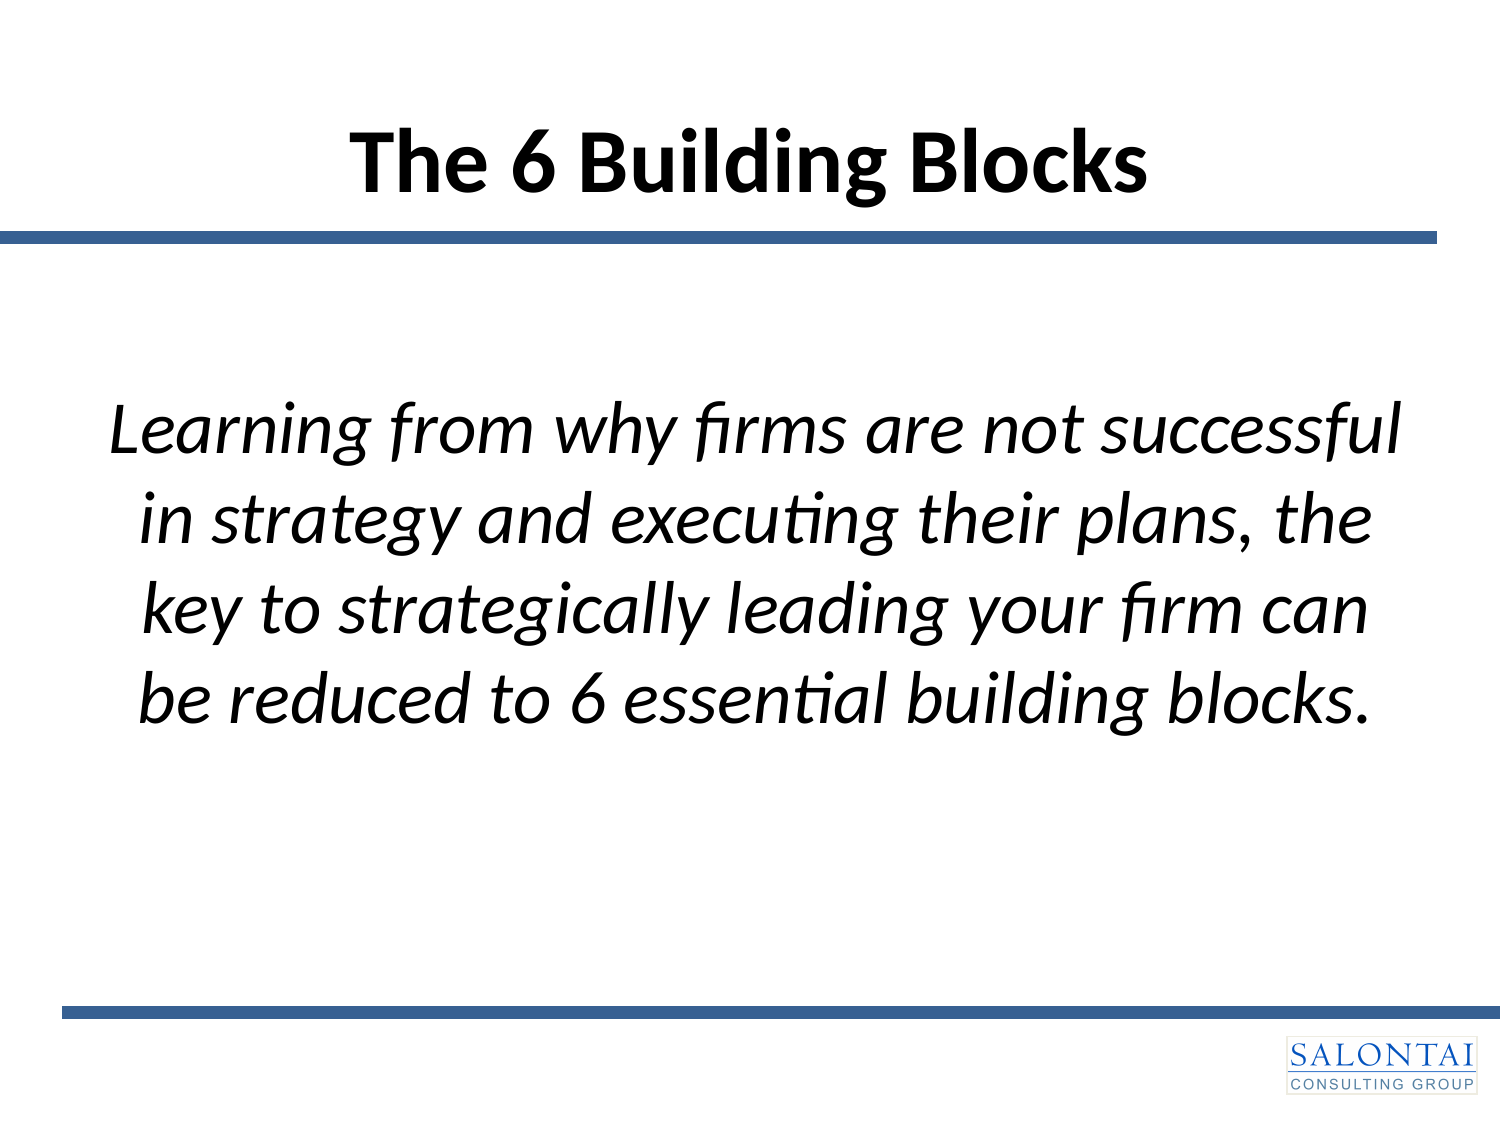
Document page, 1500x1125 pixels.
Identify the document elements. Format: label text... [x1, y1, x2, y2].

title The 6 Building Blocks [0, 162, 1500, 250]
picture [1287, 1037, 1477, 1094]
text_box Learning from why firms are not successful in strategy and executing their plans, the key to strategically leading your firm can be reduced to 6 essential building blocks. [87, 371, 1425, 746]
